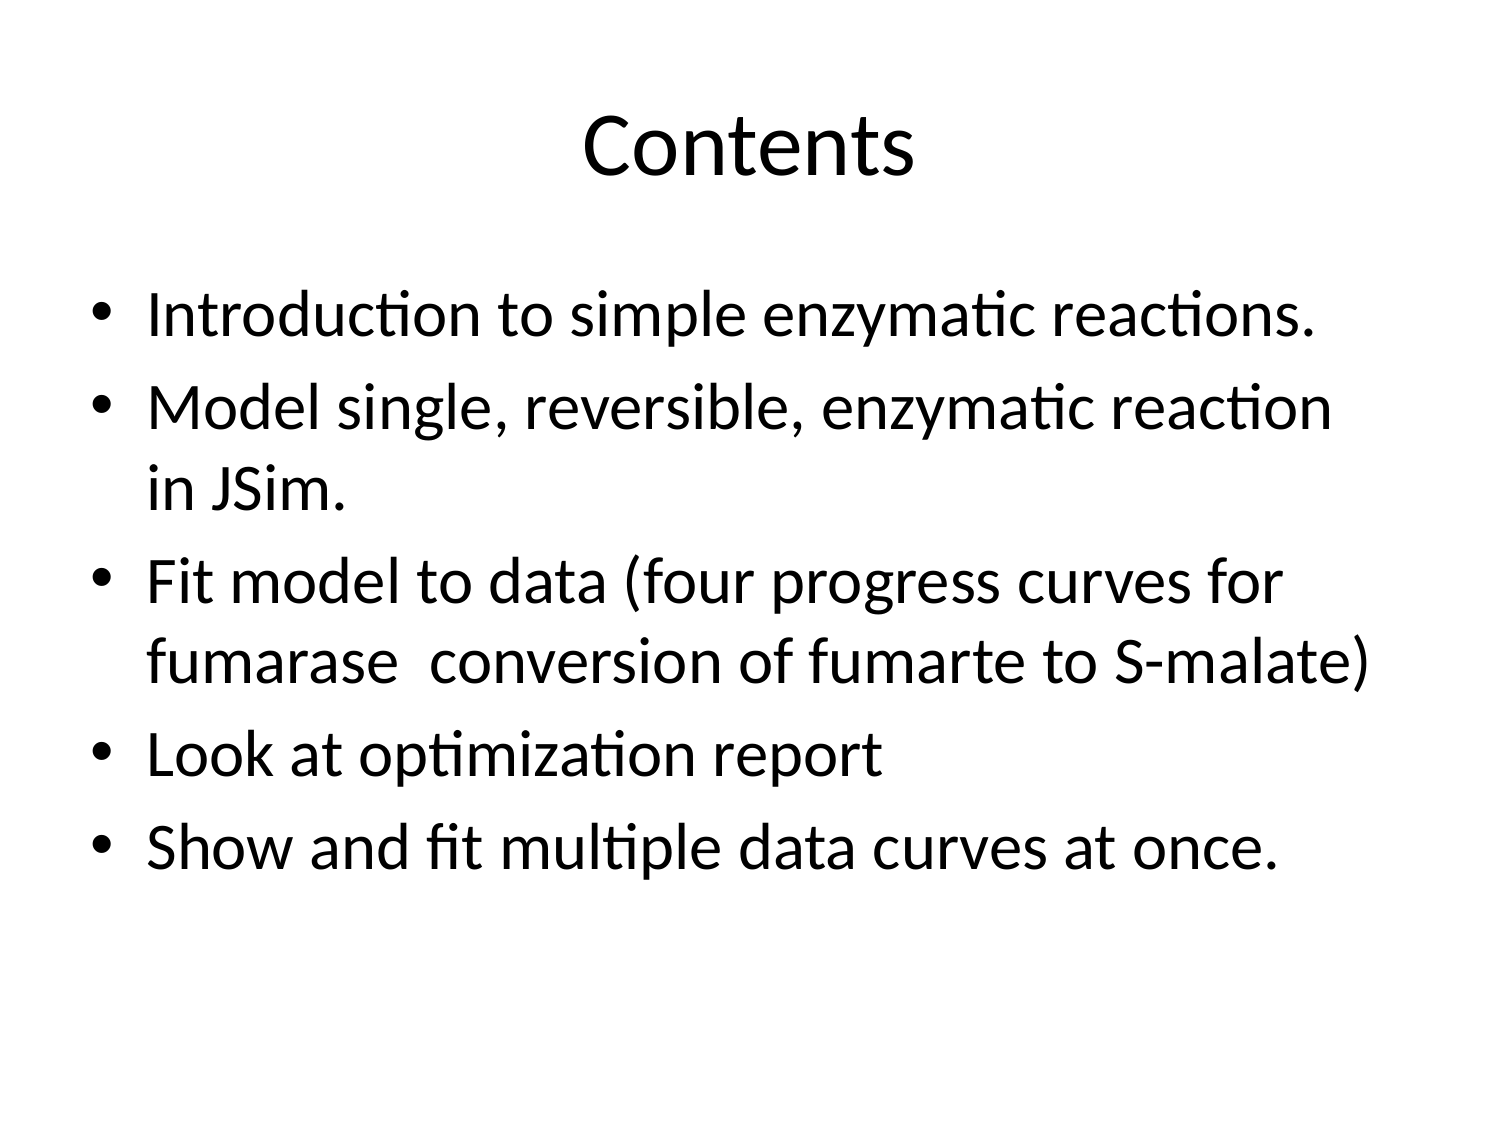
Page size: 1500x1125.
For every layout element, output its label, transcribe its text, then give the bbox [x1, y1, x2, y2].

list Introduction to simple enzymatic reactions. Model single, reversible, enzymatic reaction in JSim. Fit model to data (four progress curves for fumarase conversion of fumarte to S-malate) Look at optimization report Show and fit multiple data curves at once. [75, 262, 1425, 1005]
title Contents [75, 45, 1425, 233]
